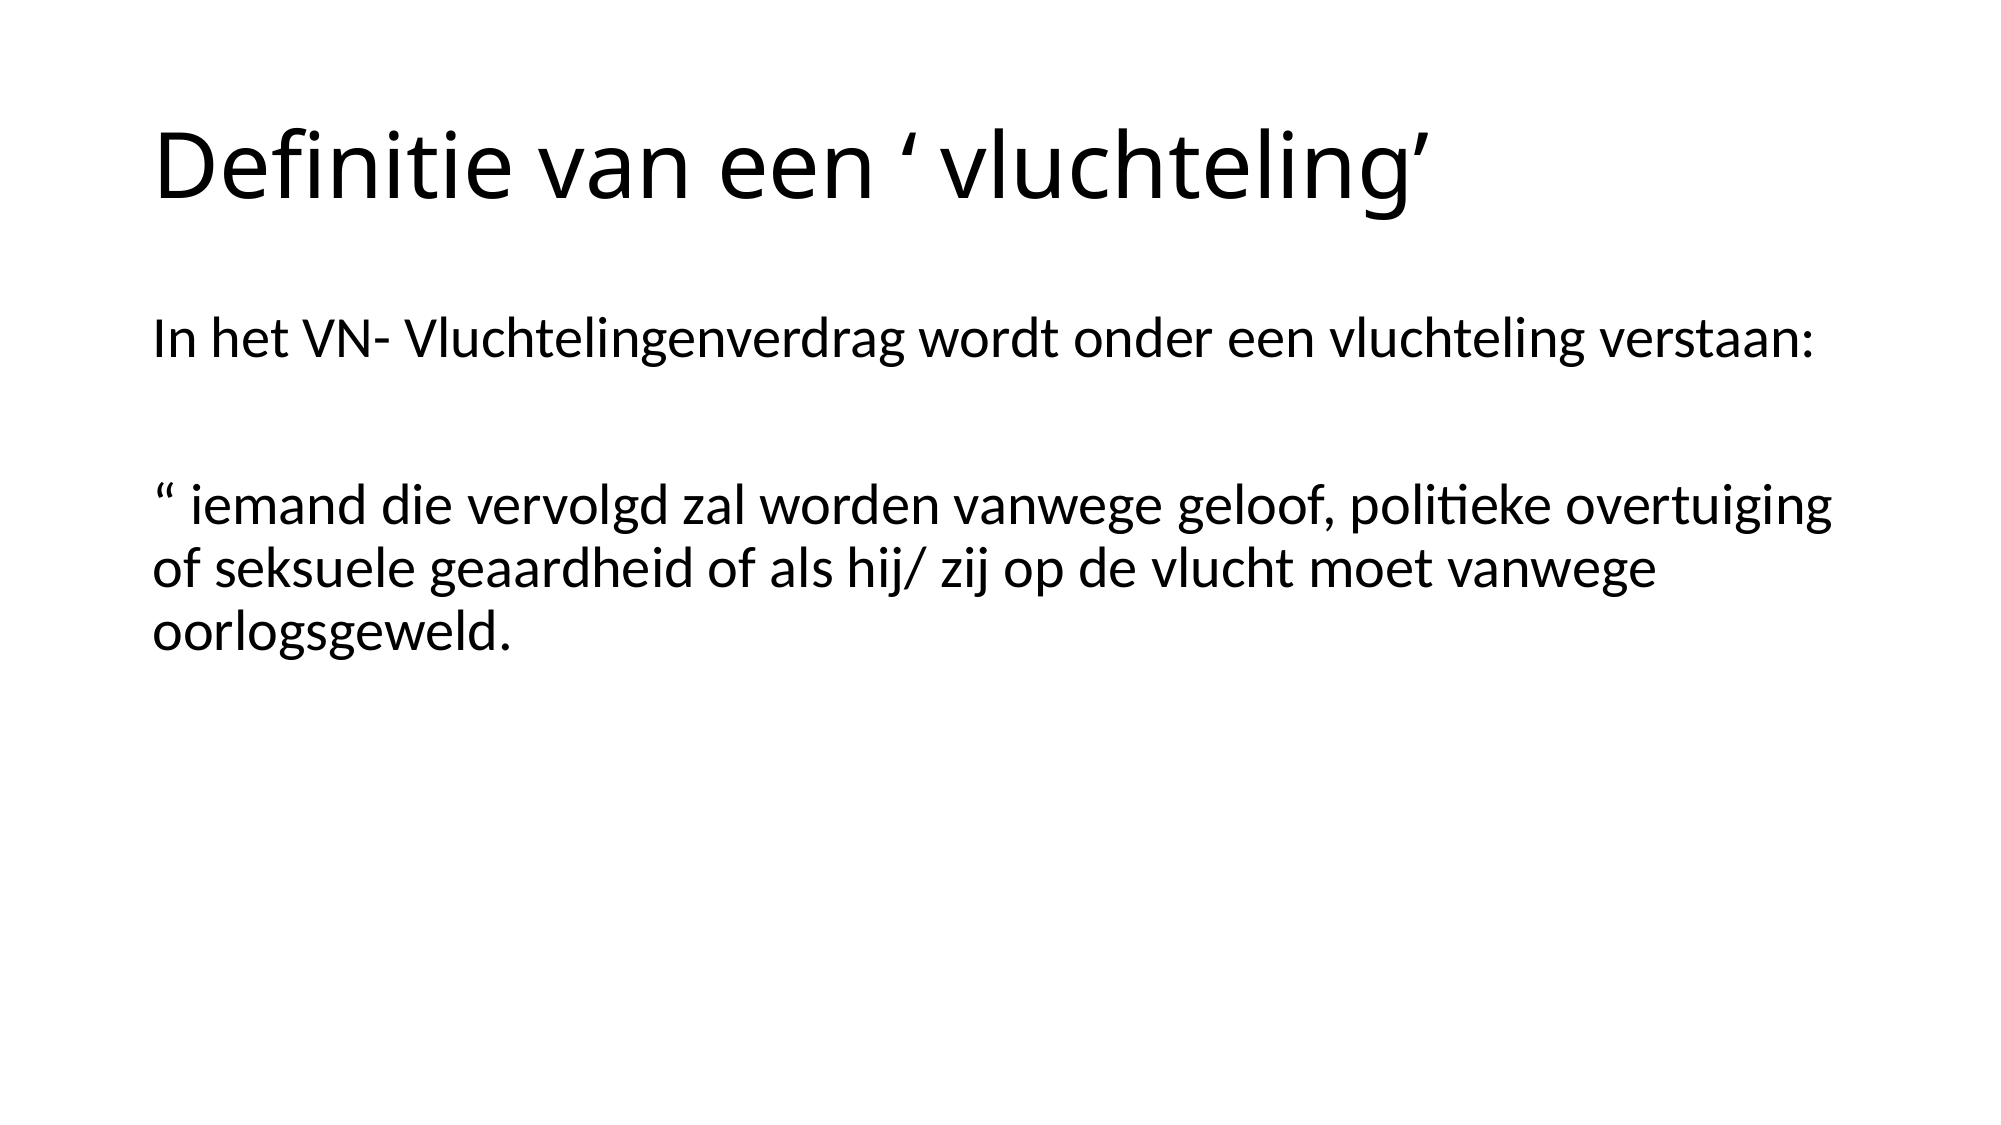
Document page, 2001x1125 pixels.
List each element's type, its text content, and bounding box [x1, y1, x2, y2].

list In het VN- Vluchtelingenverdrag wordt onder een vluchteling verstaan: “ iemand die vervolgd zal worden vanwege geloof, politieke overtuiging of seksuele geaardheid of als hij/ zij op de vlucht moet vanwege oorlogsgeweld. [137, 299, 1863, 1014]
title Definitie van een ‘ vluchteling’ [137, 59, 1863, 278]
